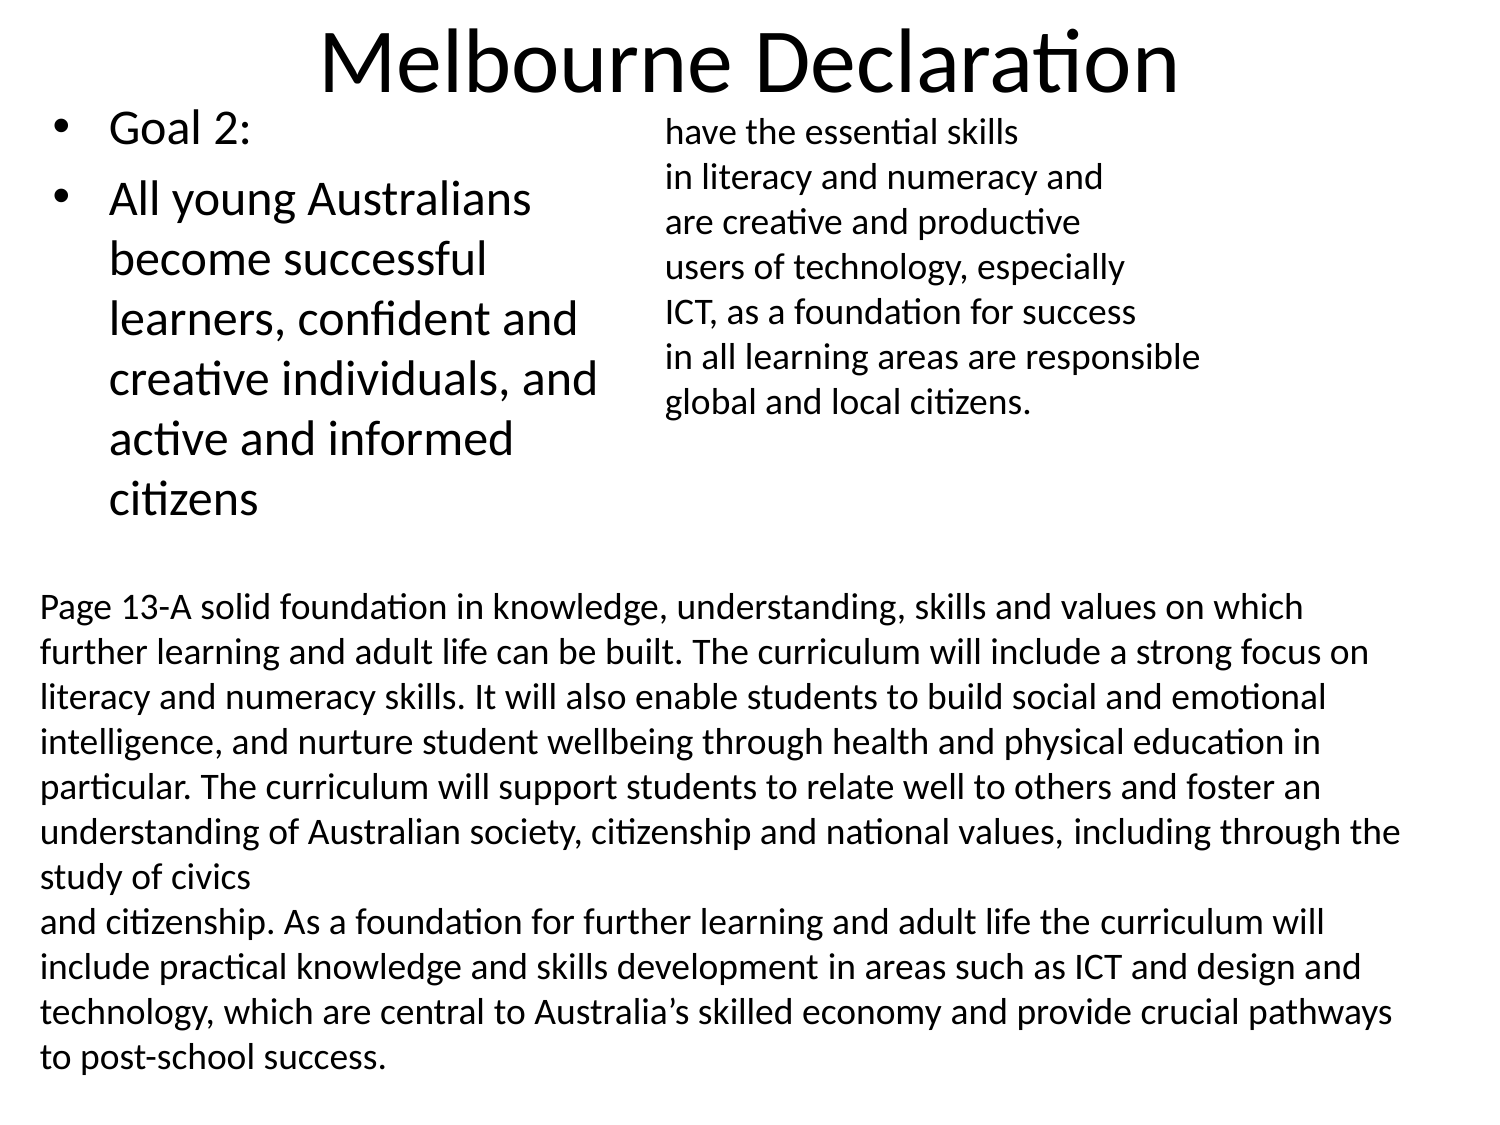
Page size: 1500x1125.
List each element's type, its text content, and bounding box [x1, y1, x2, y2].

text_box have the essential skills in literacy and numeracy and are creative and productive users of technology, especially ICT, as a foundation for success in all learning areas are responsible global and local citizens. [650, 99, 1300, 574]
text_box Page 13-A solid foundation in knowledge, understanding, skills and values on which further learning and adult life can be built. The curriculum will include a strong focus on literacy and numeracy skills. It will also enable students to build social and emotional intelligence, and nurture student wellbeing through health and physical education in particular. The curriculum will support students to relate well to others and foster an understanding of Australian society, citizenship and national values, including through the study of civics and citizenship. As a foundation for further learning and adult life the curriculum will include practical knowledge and skills development in areas such as ICT and design and technology, which are central to Australia’s skilled economy and provide crucial pathways to post-school success. [24, 574, 1425, 1085]
title Melbourne Declaration [75, 0, 1425, 150]
list Goal 2: All young Australians become successful learners, confident and creative individuals, and active and informed citizens [37, 87, 638, 574]
